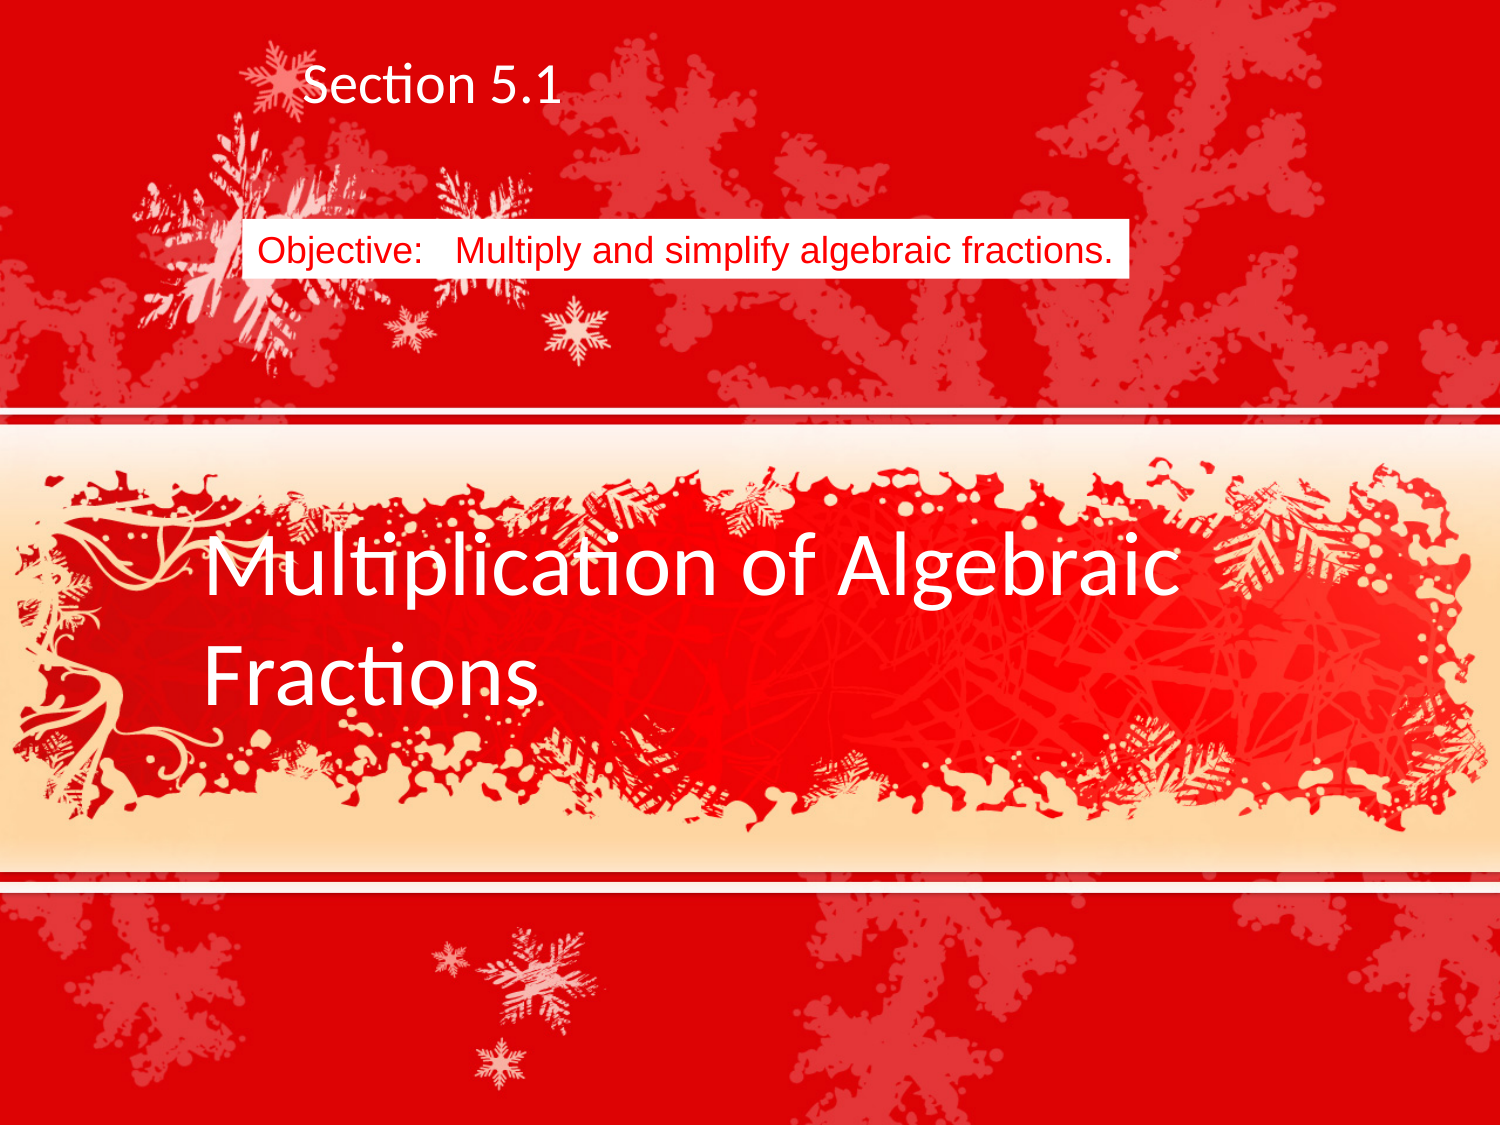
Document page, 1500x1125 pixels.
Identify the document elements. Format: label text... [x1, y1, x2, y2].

title Multiplication of Algebraic Fractions [187, 536, 1330, 692]
text_box Objective: Multiply and simplify algebraic fractions. [242, 218, 1130, 279]
picture [0, 0, 1500, 1125]
subtitle Section 5.1 [287, 37, 1329, 127]
